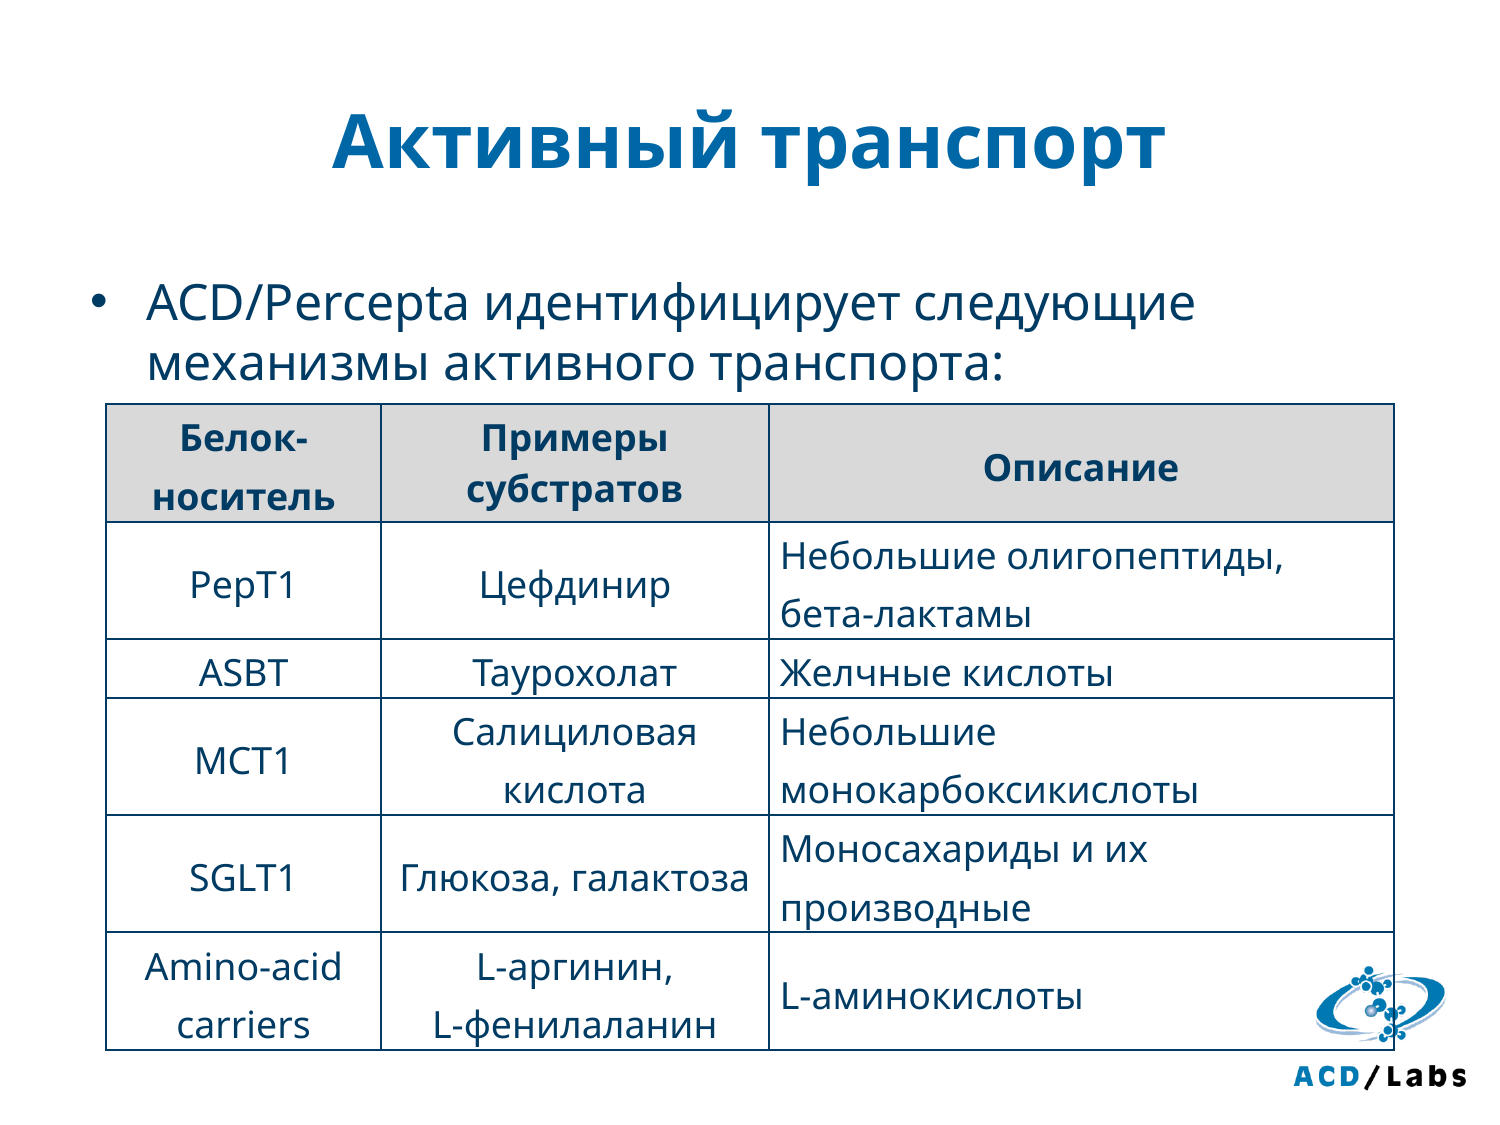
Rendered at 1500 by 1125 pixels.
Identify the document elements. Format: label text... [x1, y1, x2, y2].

table_cell Желчные кислоты [770, 640, 1393, 697]
table_cell Цефдинир [382, 523, 768, 638]
title Активный транспорт [74, 44, 1426, 233]
picture [1293, 964, 1471, 1101]
picture [1395, 1006, 1422, 1025]
table_cell Amino-acid carriers [107, 933, 380, 1049]
table_cell L-аргинин, L-фенилаланин [382, 933, 768, 1049]
table_cell Глюкоза, галактоза [382, 816, 768, 931]
table_cell Салициловая кислота [382, 699, 768, 814]
list ACD/Percepta идентифицирует следующие механизмы активного транспорта: [74, 262, 1426, 1006]
table_cell L-аминокислоты [770, 933, 1393, 1049]
table_header Описание [770, 405, 1393, 521]
table_cell ASBT [107, 640, 380, 697]
table_cell Моносахариды и их производные [770, 816, 1393, 931]
table_cell Небольшие олигопептиды, бета-лактамы [770, 523, 1393, 638]
table_cell PepT1 [107, 523, 380, 638]
table_cell SGLT1 [107, 816, 380, 931]
table_cell Таурохолат [382, 640, 768, 697]
table_cell MCT1 [107, 699, 380, 814]
table_header Белок-носитель [107, 405, 380, 521]
table_header Примеры субстратов [382, 405, 768, 521]
table_cell Небольшие монокарбоксикислоты [770, 699, 1393, 814]
